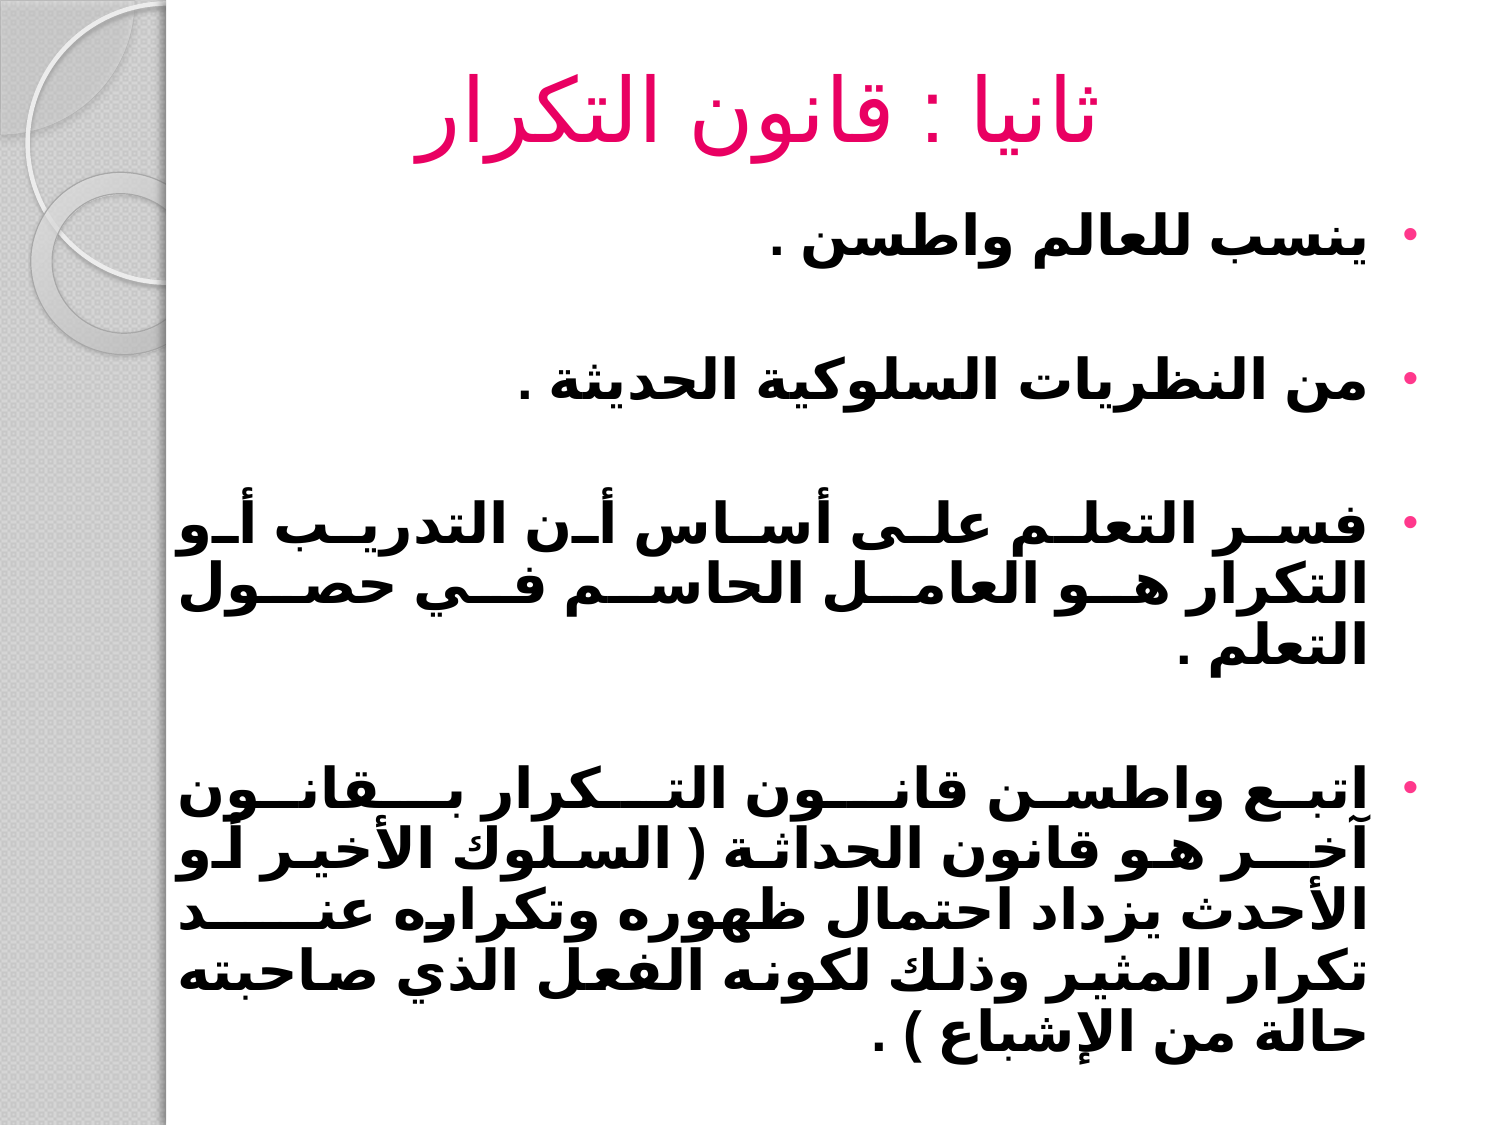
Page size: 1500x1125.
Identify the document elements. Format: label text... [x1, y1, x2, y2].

title ثانيا : قانون التكرار [49, 37, 1446, 175]
list ينسب للعالم واطسن . من النظريات السلوكية الحديثة . فسر التعلم على أساس أن التدريب أو التكرار هو العامل الحاسم في حصول التعلم . اتبع واطسن قانــون التــكرار بــقانــون آخــر هو قانون الحداثة ( السلوك الأخير أو الأحدث يزداد احتمال ظهوره وتكراره عند تكرار المثير وذلك لكونه الفعل الذي صاحبته حالة من الإشباع ) . [162, 200, 1439, 1075]
